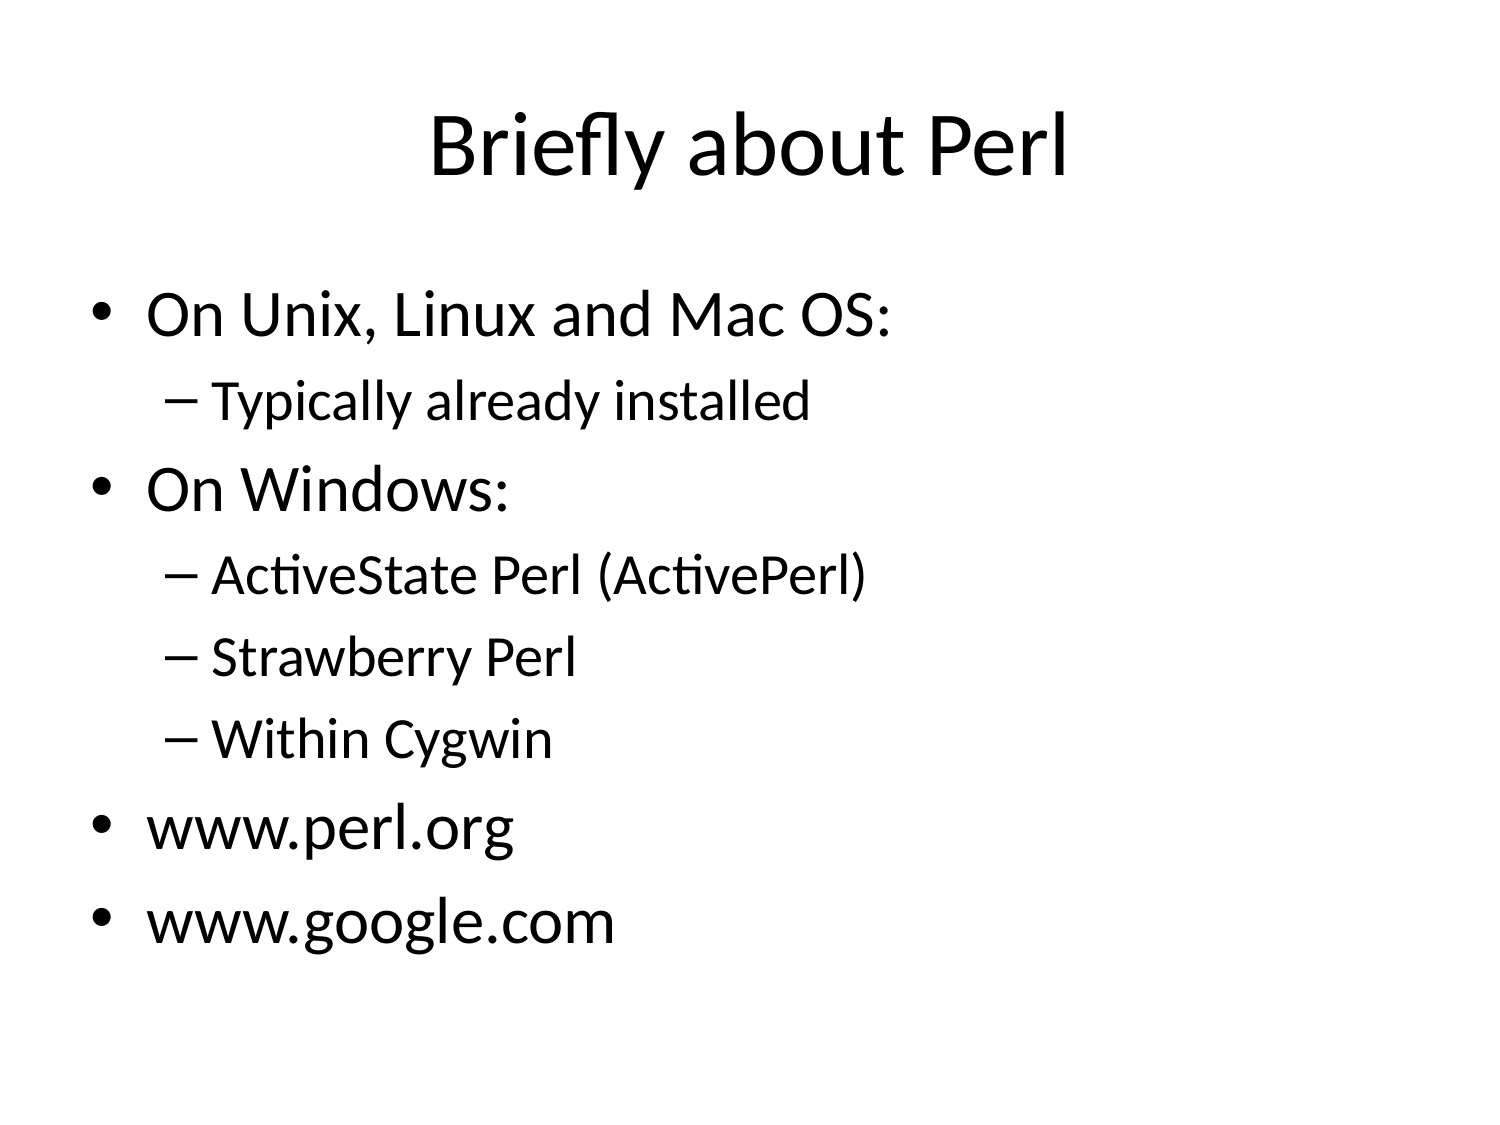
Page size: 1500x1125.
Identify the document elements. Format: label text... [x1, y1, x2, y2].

list On Unix, Linux and Mac OS: Typically already installed On Windows: ActiveState Perl (ActivePerl) Strawberry Perl Within Cygwin www.perl.org www.google.com [75, 262, 1425, 1005]
title Briefly about Perl [75, 45, 1425, 233]
